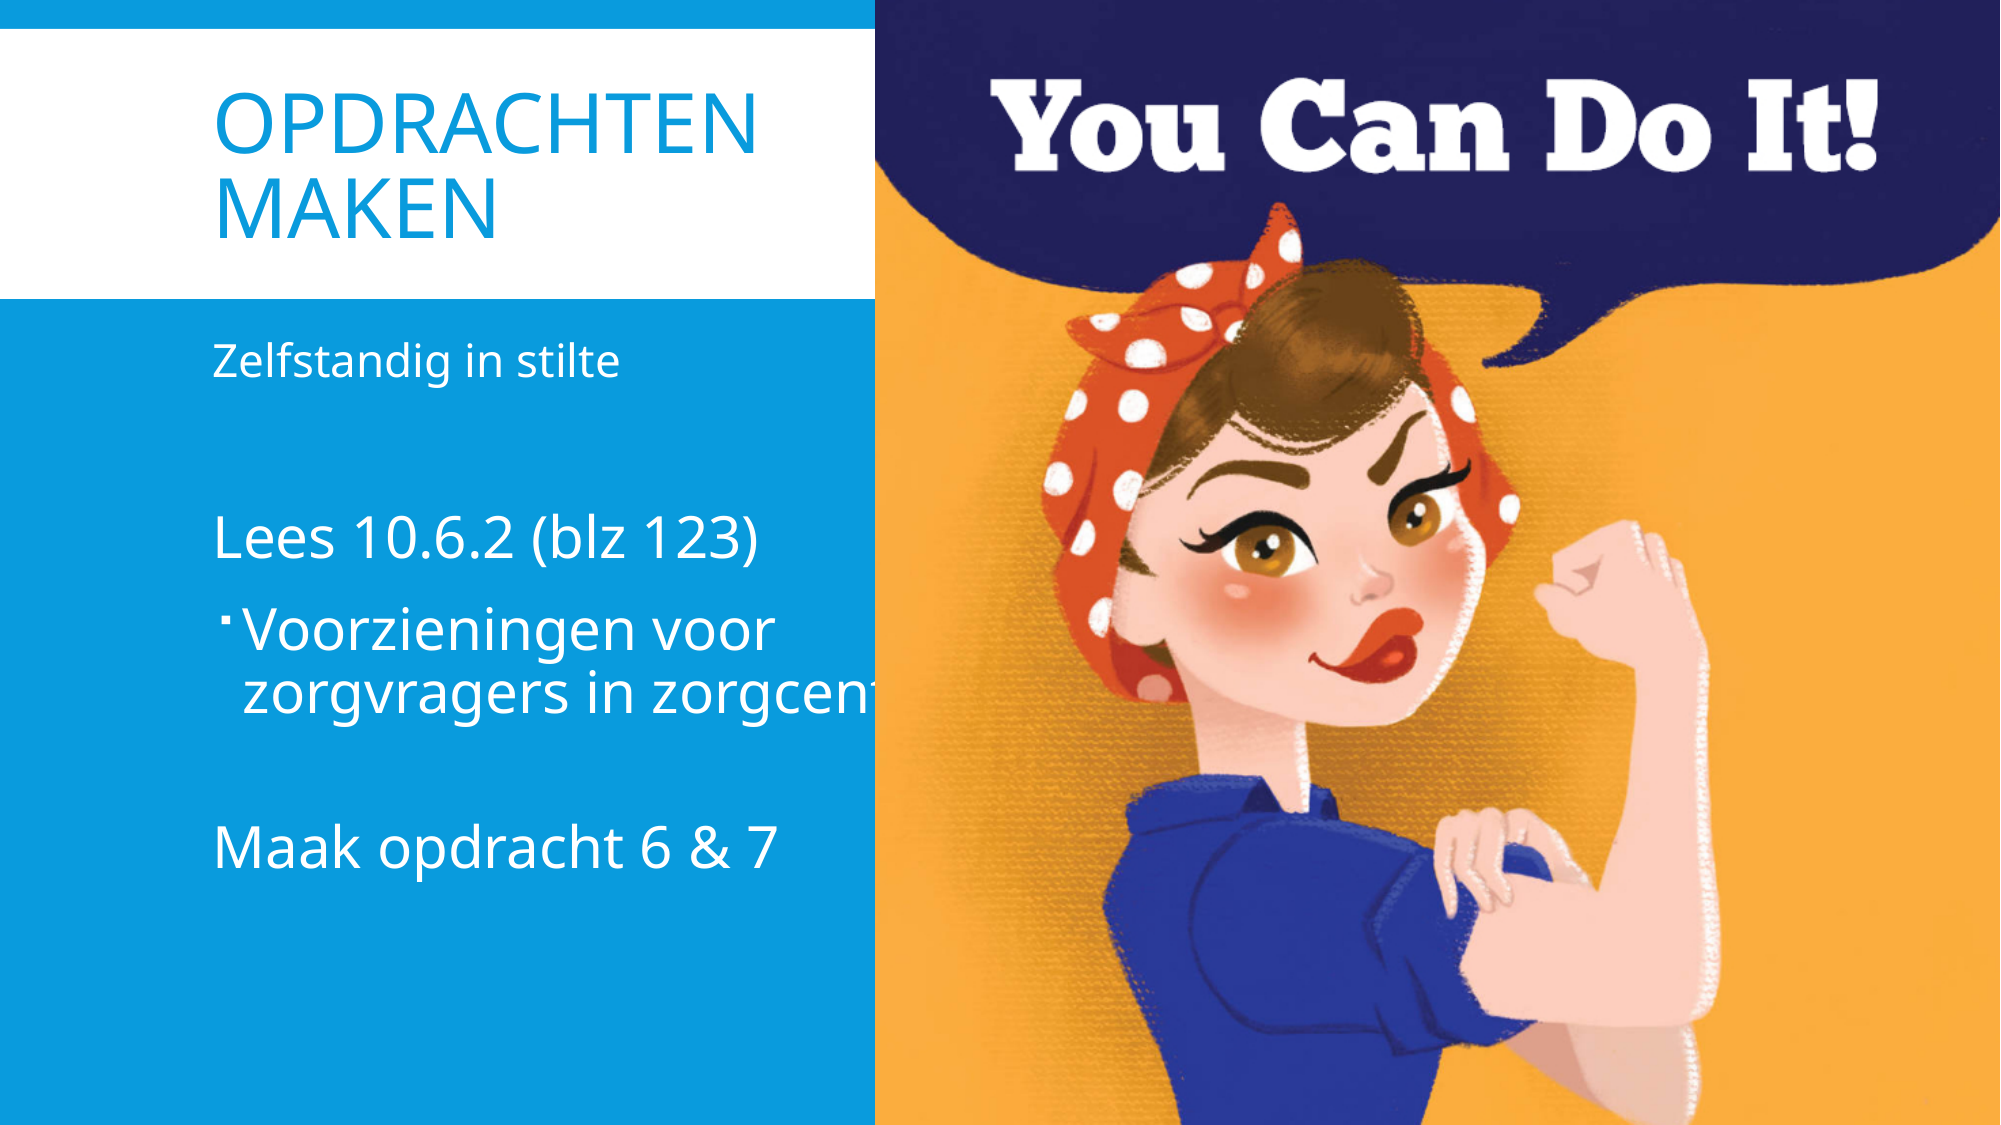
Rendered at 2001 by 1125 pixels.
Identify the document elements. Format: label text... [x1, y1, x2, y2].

list Zelfstandig in stilte Lees 10.6.2 (blz 123) Voorzieningen voor zorgvragers in zorgcentra Maak opdracht 6 & 7 [197, 329, 866, 1020]
picture [874, 0, 2000, 1125]
title Opdrachten maken [197, 46, 866, 295]
